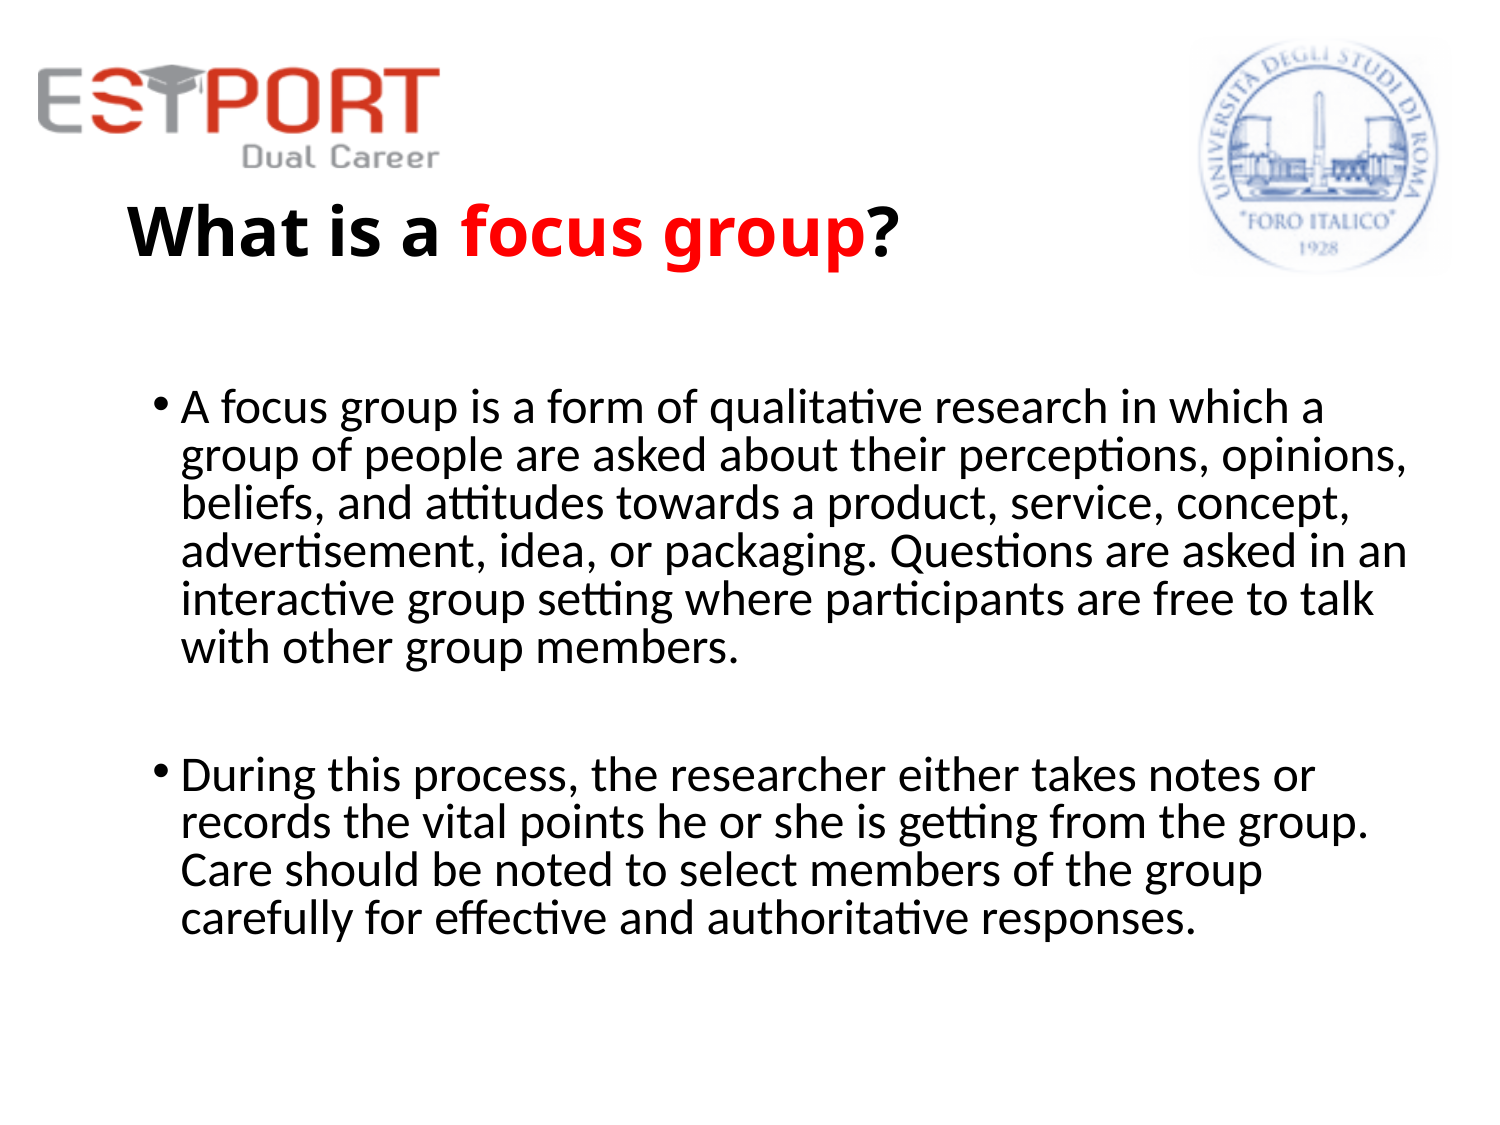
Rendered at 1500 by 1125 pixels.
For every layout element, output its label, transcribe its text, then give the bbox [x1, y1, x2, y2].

picture [1188, 35, 1453, 278]
list A focus group is a form of qualitative research in which a group of people are asked about their perceptions, opinions, beliefs, and attitudes towards a product, service, concept, advertisement, idea, or packaging. Questions are asked in an interactive group setting where participants are free to talk with other group members. During this process, the researcher either takes notes or records the vital points he or she is getting from the group. Care should be noted to select members of the group carefully for effective and authoritative responses. [137, 312, 1451, 1071]
title What is a focus group? [112, 125, 1406, 344]
picture [37, 19, 445, 200]
